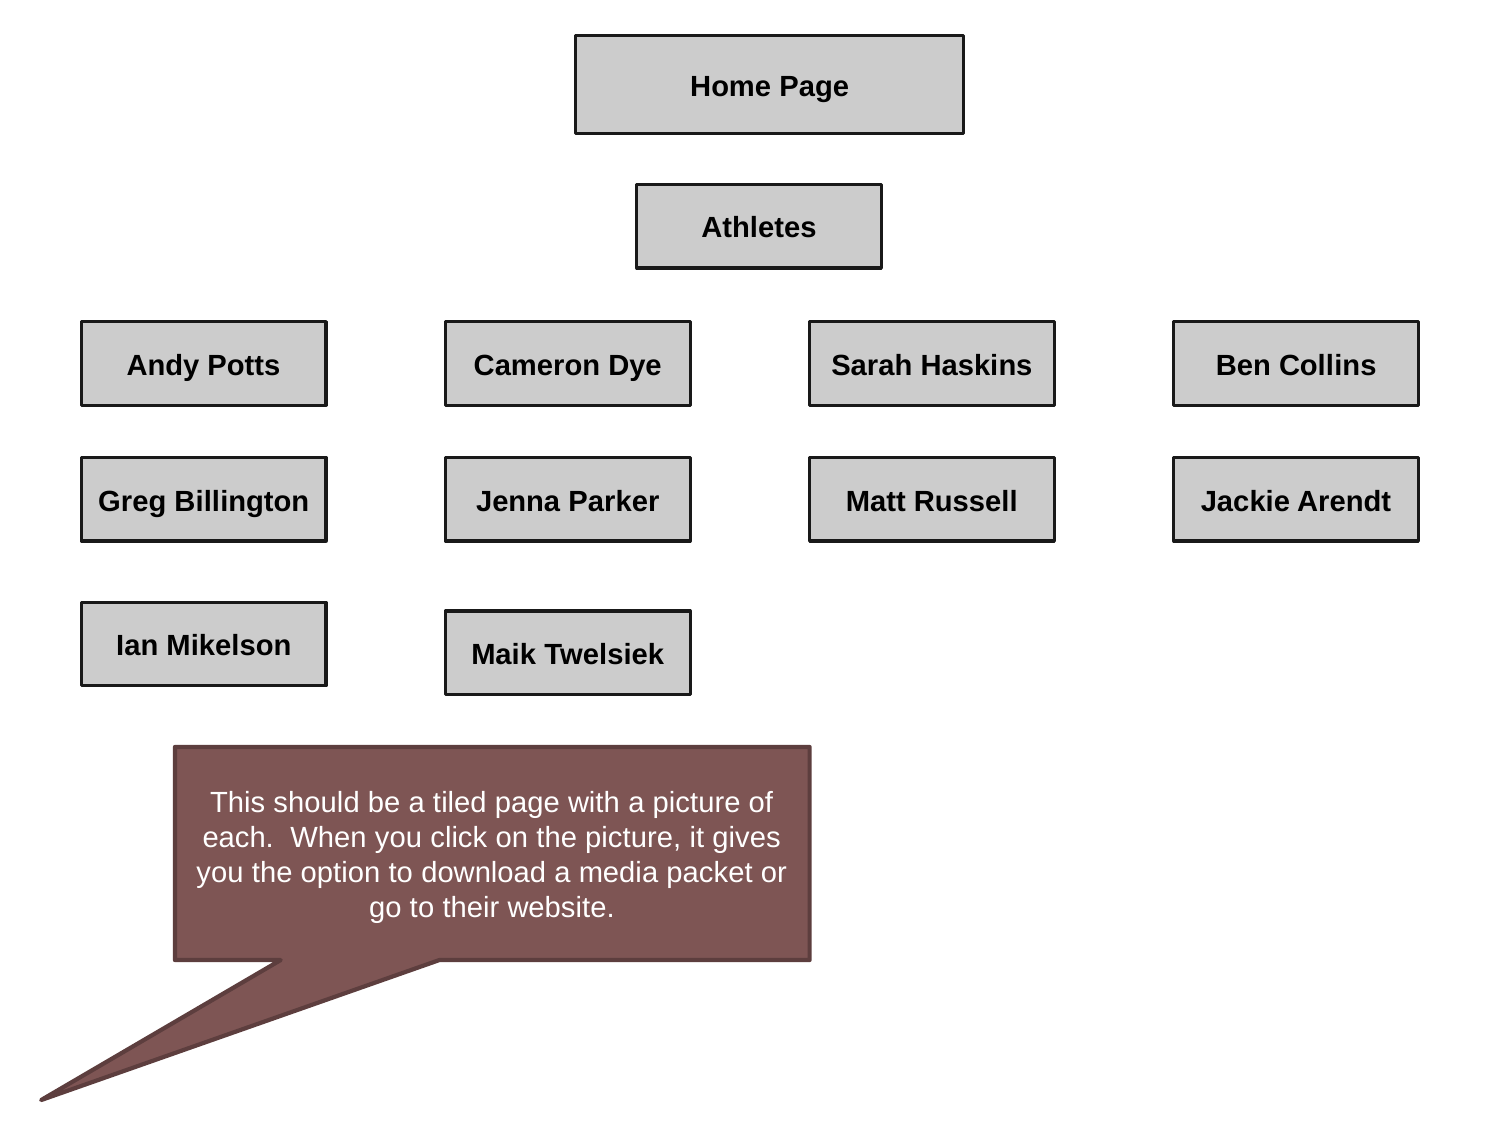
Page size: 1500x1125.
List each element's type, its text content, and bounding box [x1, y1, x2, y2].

text_box Athletes [636, 184, 882, 268]
text_box This should be a tiled page with a picture of each. When you click on the picture, it gives you the option to download a media packet or go to their website. [39, 744, 812, 1103]
text_box Jenna Parker [445, 457, 691, 542]
text_box Andy Potts [81, 321, 327, 406]
text_box Greg Billington [81, 457, 327, 542]
text_box Home Page [575, 35, 964, 134]
text_box Matt Russell [809, 457, 1055, 542]
text_box Cameron Dye [445, 321, 691, 406]
text_box Jackie Arendt [1173, 457, 1419, 542]
text_box Ben Collins [1173, 321, 1419, 406]
text_box Ian Mikelson [81, 602, 327, 686]
text_box Sarah Haskins [809, 321, 1055, 406]
text_box Maik Twelsiek [445, 611, 691, 695]
